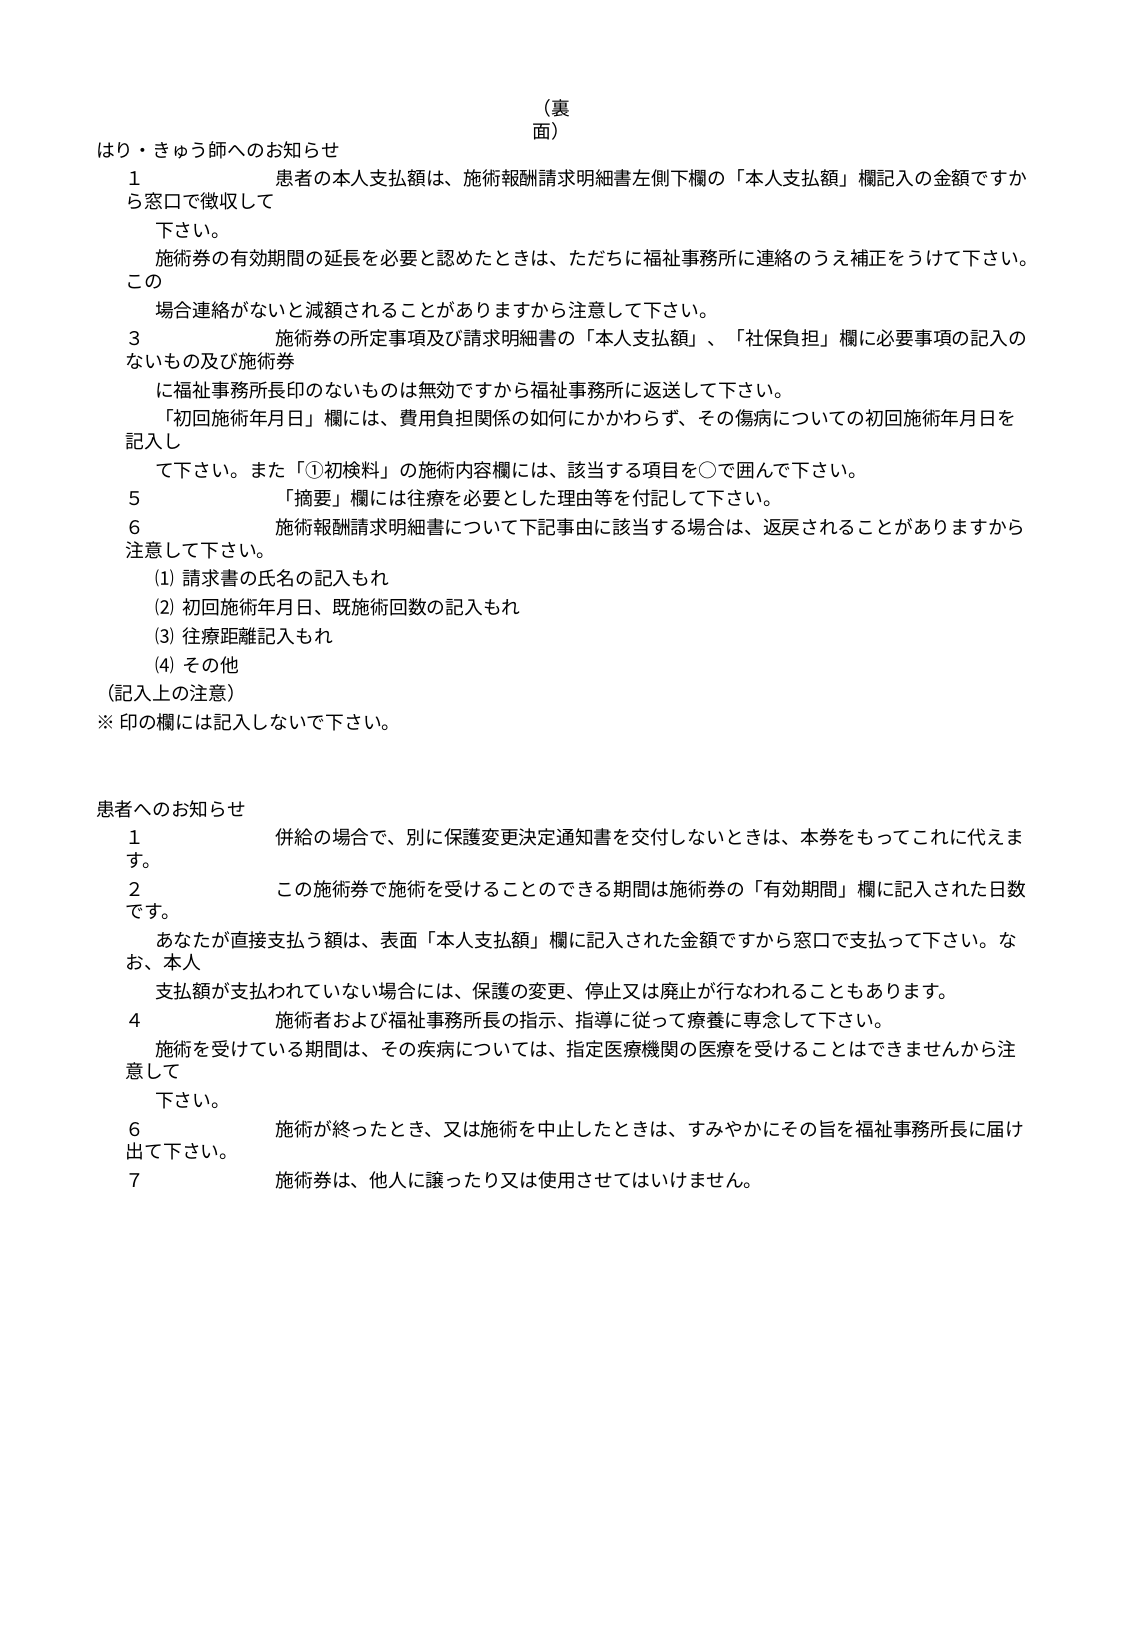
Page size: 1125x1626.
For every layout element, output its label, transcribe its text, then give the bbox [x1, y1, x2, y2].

text_box はり・きゅう師へのお知らせ １ 患者の本人支払額は、施術報酬請求明細書左側下欄の「本人支払額」欄記入の金額ですから窓口で徴収して 下さい。 施術券の有効期間の延長を必要と認めたときは、ただちに福祉事務所に連絡のうえ補正をうけて下さい。この 場合連絡がないと減額されることがありますから注意して下さい。 ３ 施術券の所定事項及び請求明細書の「本人支払額」、「社保負担」欄に必要事項の記入のないもの及び施術券 に福祉事務所長印のないものは無効ですから福祉事務所に返送して下さい。 「初回施術年月日」欄には、費用負担関係の如何にかかわらず、その傷病についての初回施術年月日を記入し て下さい。また「①初検料」の施術内容欄には、該当する項目を○で囲んで下さい。 ５ 「摘要」欄には往療を必要とした理由等を付記して下さい。 ６ 施術報酬請求明細書について下記事由に該当する場合は、返戻されることがありますから注意して下さい。 ⑴ 請求書の氏名の記入もれ ⑵ 初回施術年月日、既施術回数の記入もれ ⑶ 往療距離記入もれ ⑷ その他 （記入上の注意） ※印の欄には記入しないで下さい。 患者へのお知らせ １ 併給の場合で、別に保護変更決定通知書を交付しないときは、本券をもってこれに代えます。 ２ この施術券で施術を受けることのできる期間は施術券の「有効期間」欄に記入された日数です。 あなたが直接支払う額は、表面「本人支払額」欄に記入された金額ですから窓口で支払って下さい。なお、本人 支払額が支払われていない場合には、保護の変更、停止又は廃止が行なわれることもあります。 ４ 施術者および福祉事務所長の指示、指導に従って療養に専念して下さい。 施術を受けている期間は、その疾病については、指定医療機関の医療を受けることはできませんから注意して 下さい。 ６ 施術が終ったとき、又は施術を中止したときは、すみやかにその旨を福祉事務所長に届け出て下さい。 ７ 施術券は、他人に譲ったり又は使用させてはいけません。 [89, 137, 1035, 992]
text_box （裏面） [517, 89, 607, 150]
